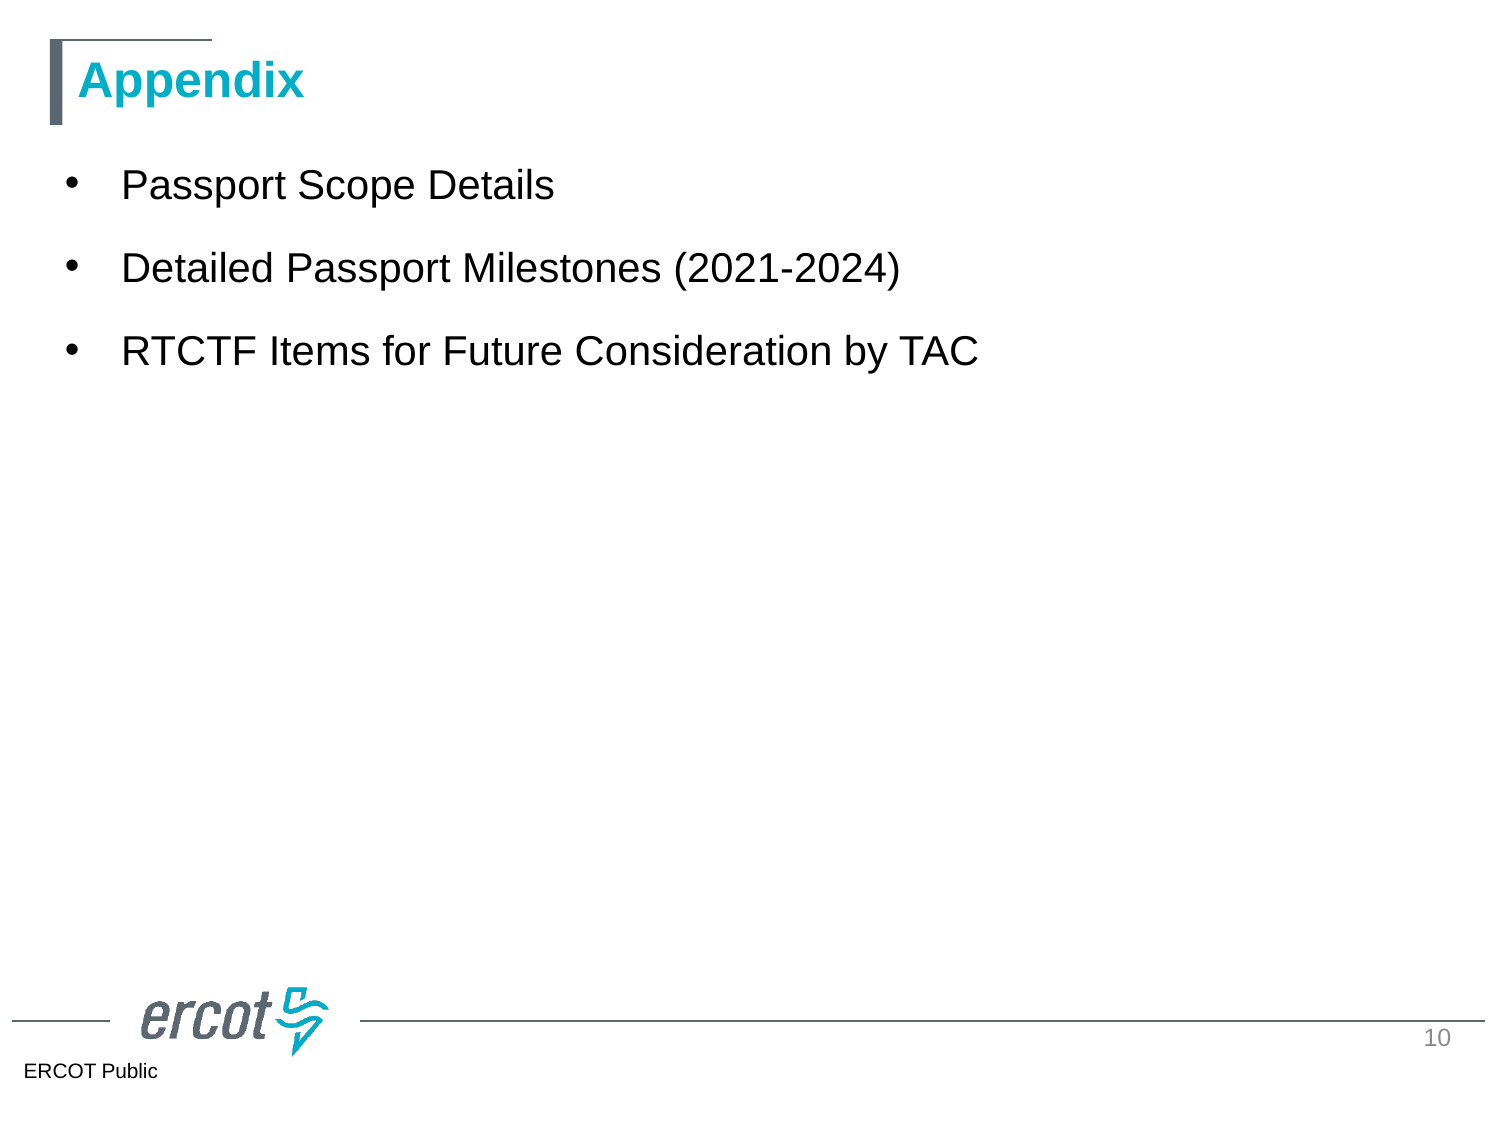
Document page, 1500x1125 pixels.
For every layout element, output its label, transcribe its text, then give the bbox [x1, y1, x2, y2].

slide_number 10 [1387, 1012, 1488, 1062]
list Passport Scope Details Detailed Passport Milestones (2021-2024) RTCTF Items for Future Consideration by TAC [50, 149, 1488, 988]
title Appendix [62, 39, 1450, 134]
picture [137, 988, 332, 1059]
